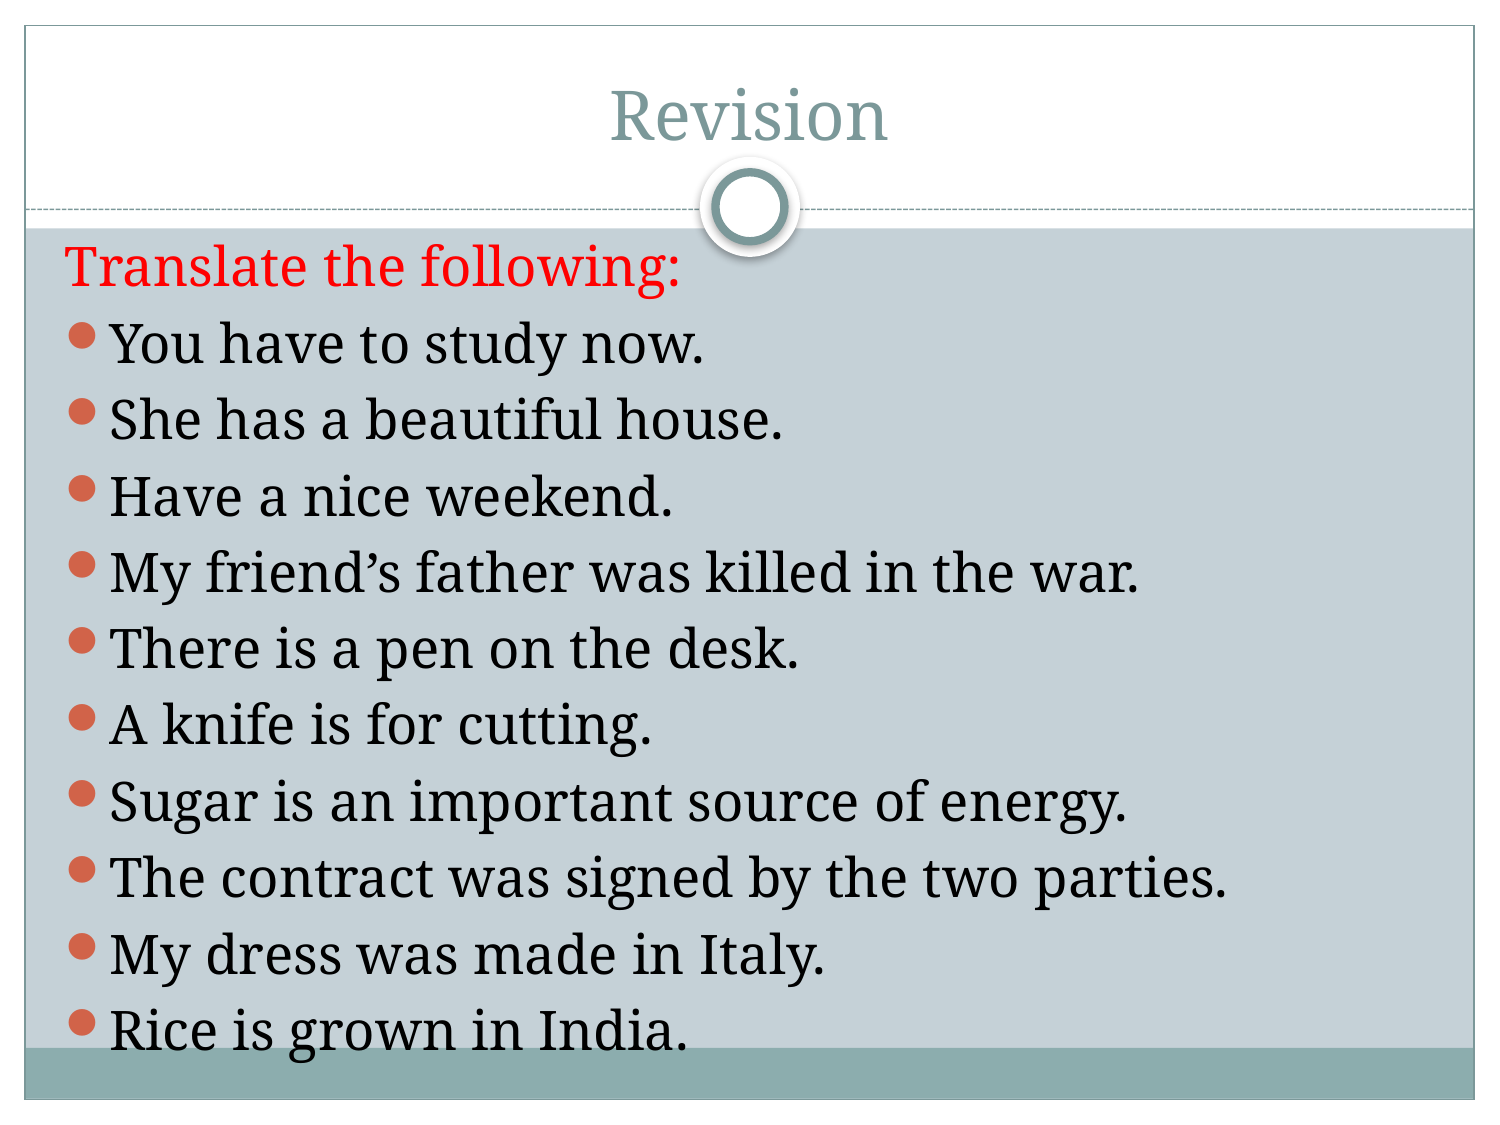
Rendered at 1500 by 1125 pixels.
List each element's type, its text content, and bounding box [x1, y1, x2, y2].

title Revision [49, 37, 1450, 162]
list Translate the following: You have to study now. She has a beautiful house. Have a nice weekend. My friend’s father was killed in the war. There is a pen on the desk. A knife is for cutting. Sugar is an important source of energy. The contract was signed by the two parties. My dress was made in Italy. Rice is grown in India. [50, 224, 1445, 1075]
